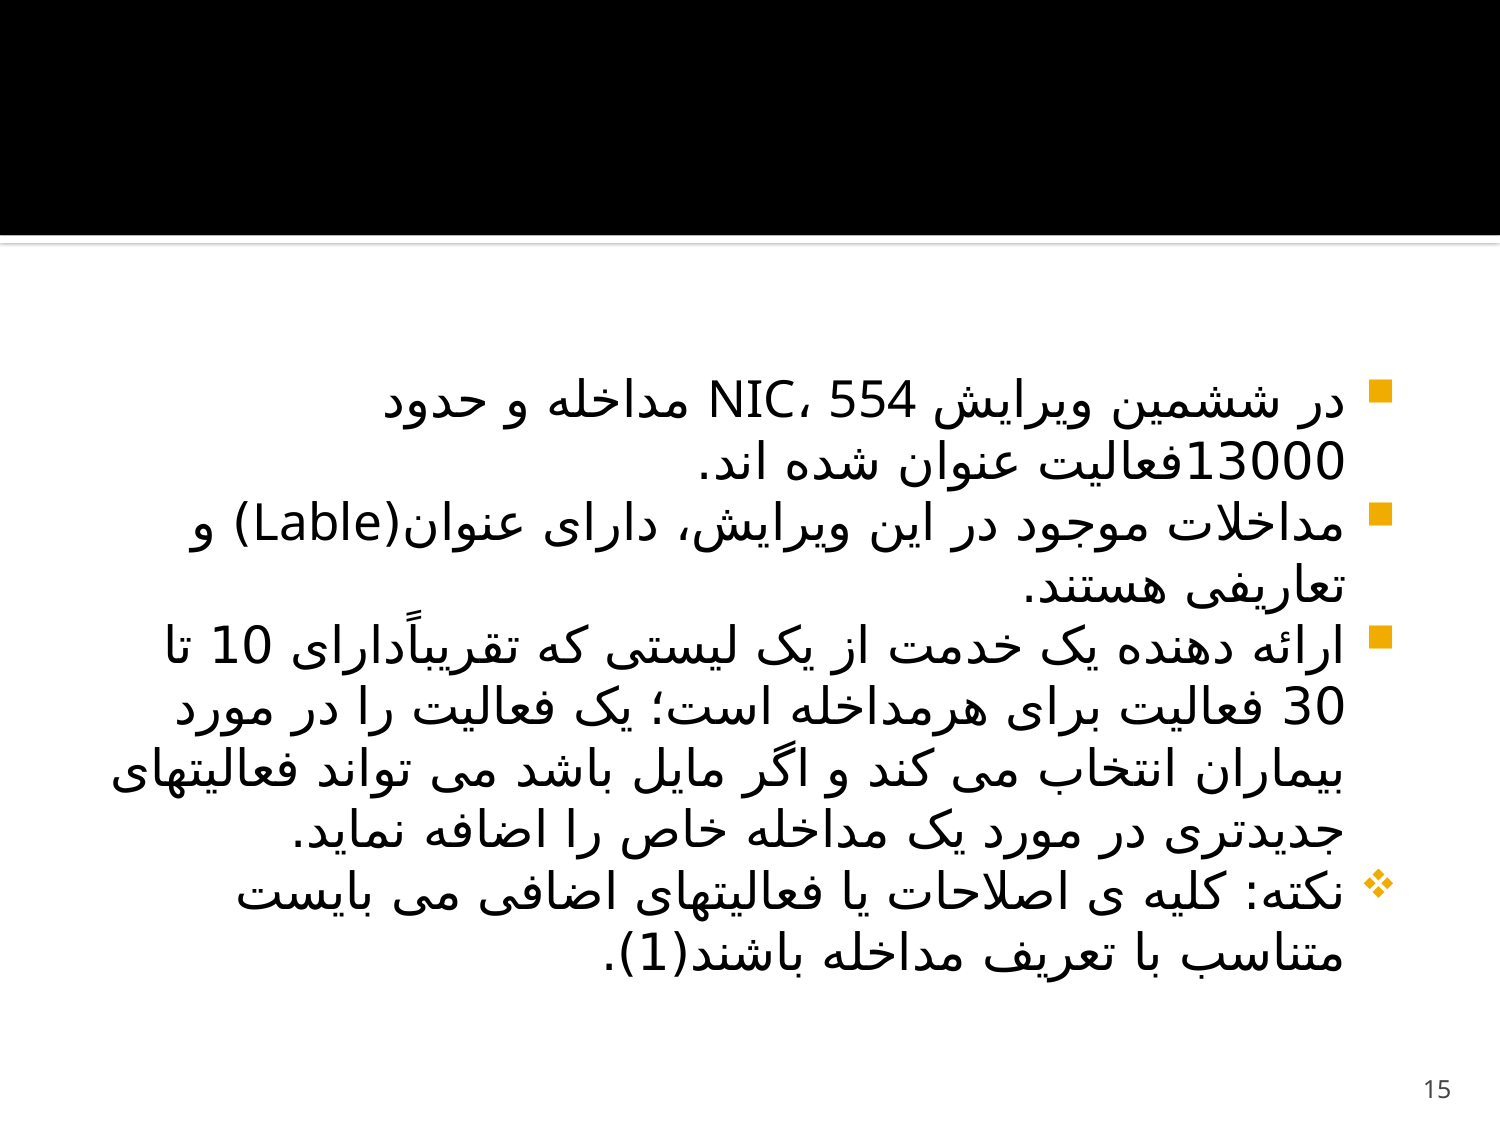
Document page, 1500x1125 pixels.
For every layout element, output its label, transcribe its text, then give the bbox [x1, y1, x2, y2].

list در ششمین ویرایش NIC، 554 مداخله و حدود 13000فعالیت عنوان شده اند. مداخلات موجود در این ویرایش، دارای عنوان(Lable) و تعاریفی هستند. ارائه دهنده یک خدمت از یک لیستی که تقریباًدارای 10 تا 30 فعالیت برای هرمداخله است؛ یک فعالیت را در مورد بیماران انتخاب می کند و اگر مایل باشد می تواند فعالیتهای جدیدتری در مورد یک مداخله خاص را اضافه نماید. نکته: کلیه ی اصلاحات یا فعالیتهای اضافی می بایست متناسب با تعریف مداخله باشند(1). [75, 351, 1425, 1050]
slide_number 15 [1345, 1062, 1467, 1108]
